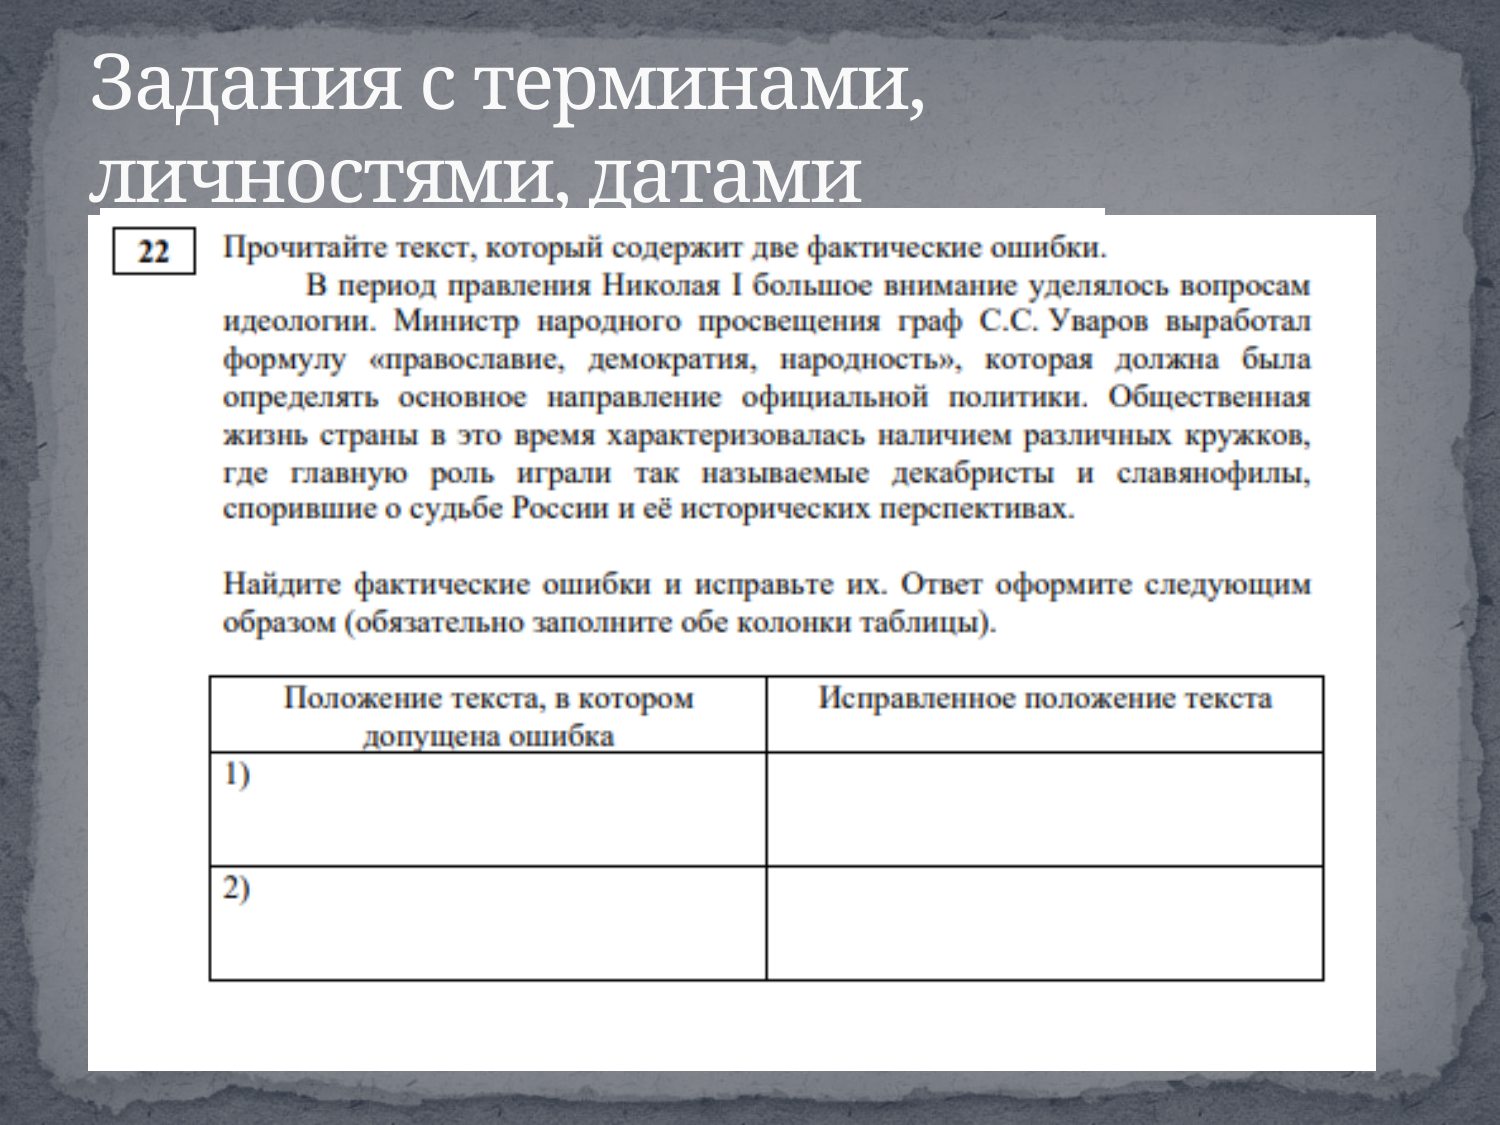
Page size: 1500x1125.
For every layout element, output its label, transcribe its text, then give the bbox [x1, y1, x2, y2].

title Задания с терминами, личностями, датами [74, 24, 1425, 225]
picture [88, 215, 1376, 1071]
